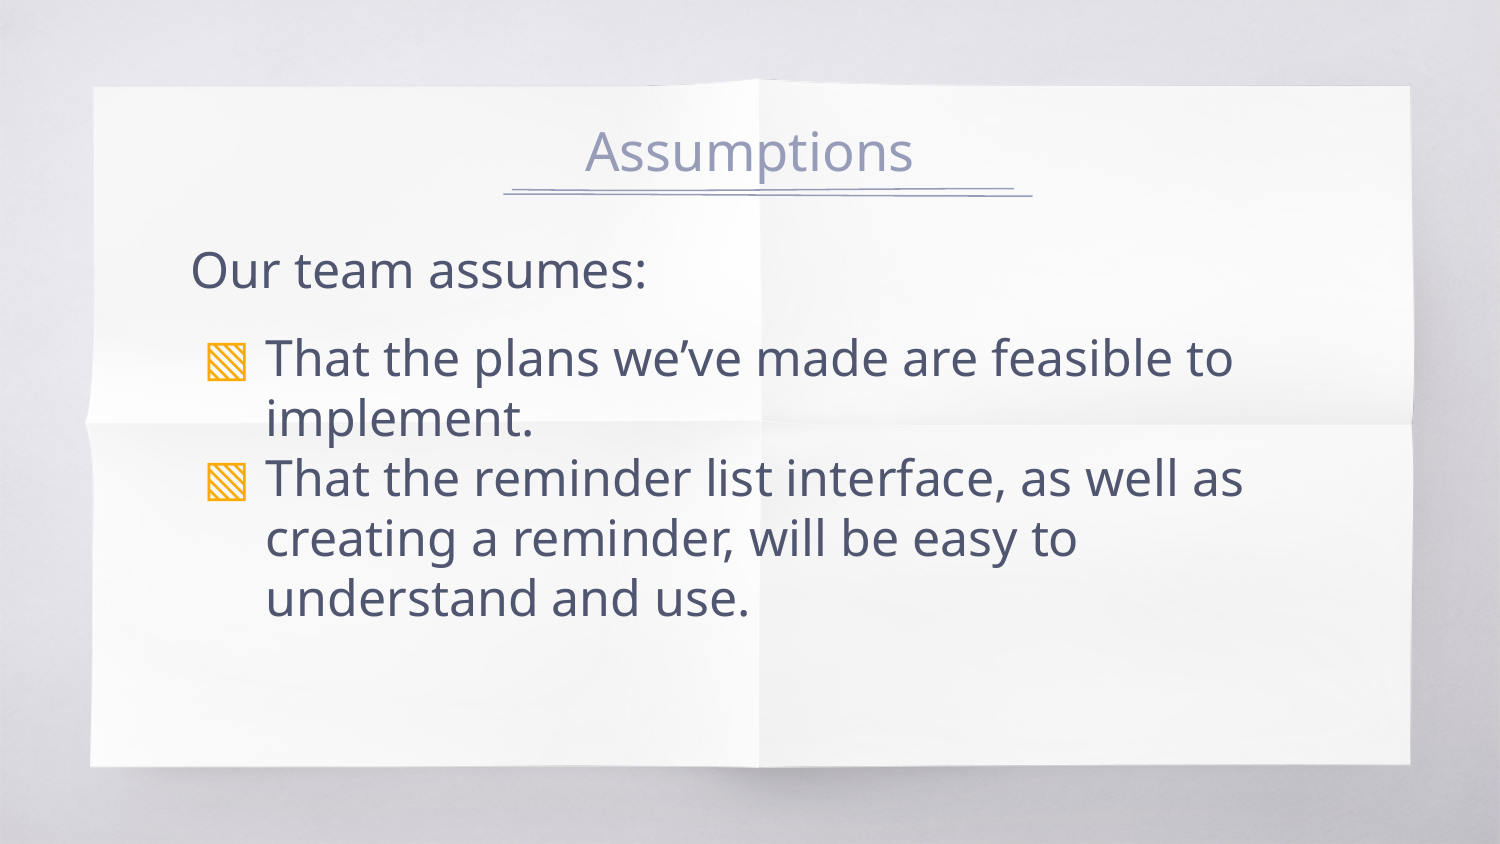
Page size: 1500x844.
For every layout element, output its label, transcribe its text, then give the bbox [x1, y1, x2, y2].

list Our team assumes: That the plans we’ve made are feasible to implement. That the reminder list interface, as well as creating a reminder, will be easy to understand and use. [175, 223, 1334, 726]
picture [0, 0, 1500, 844]
title Assumptions [168, 84, 1332, 197]
